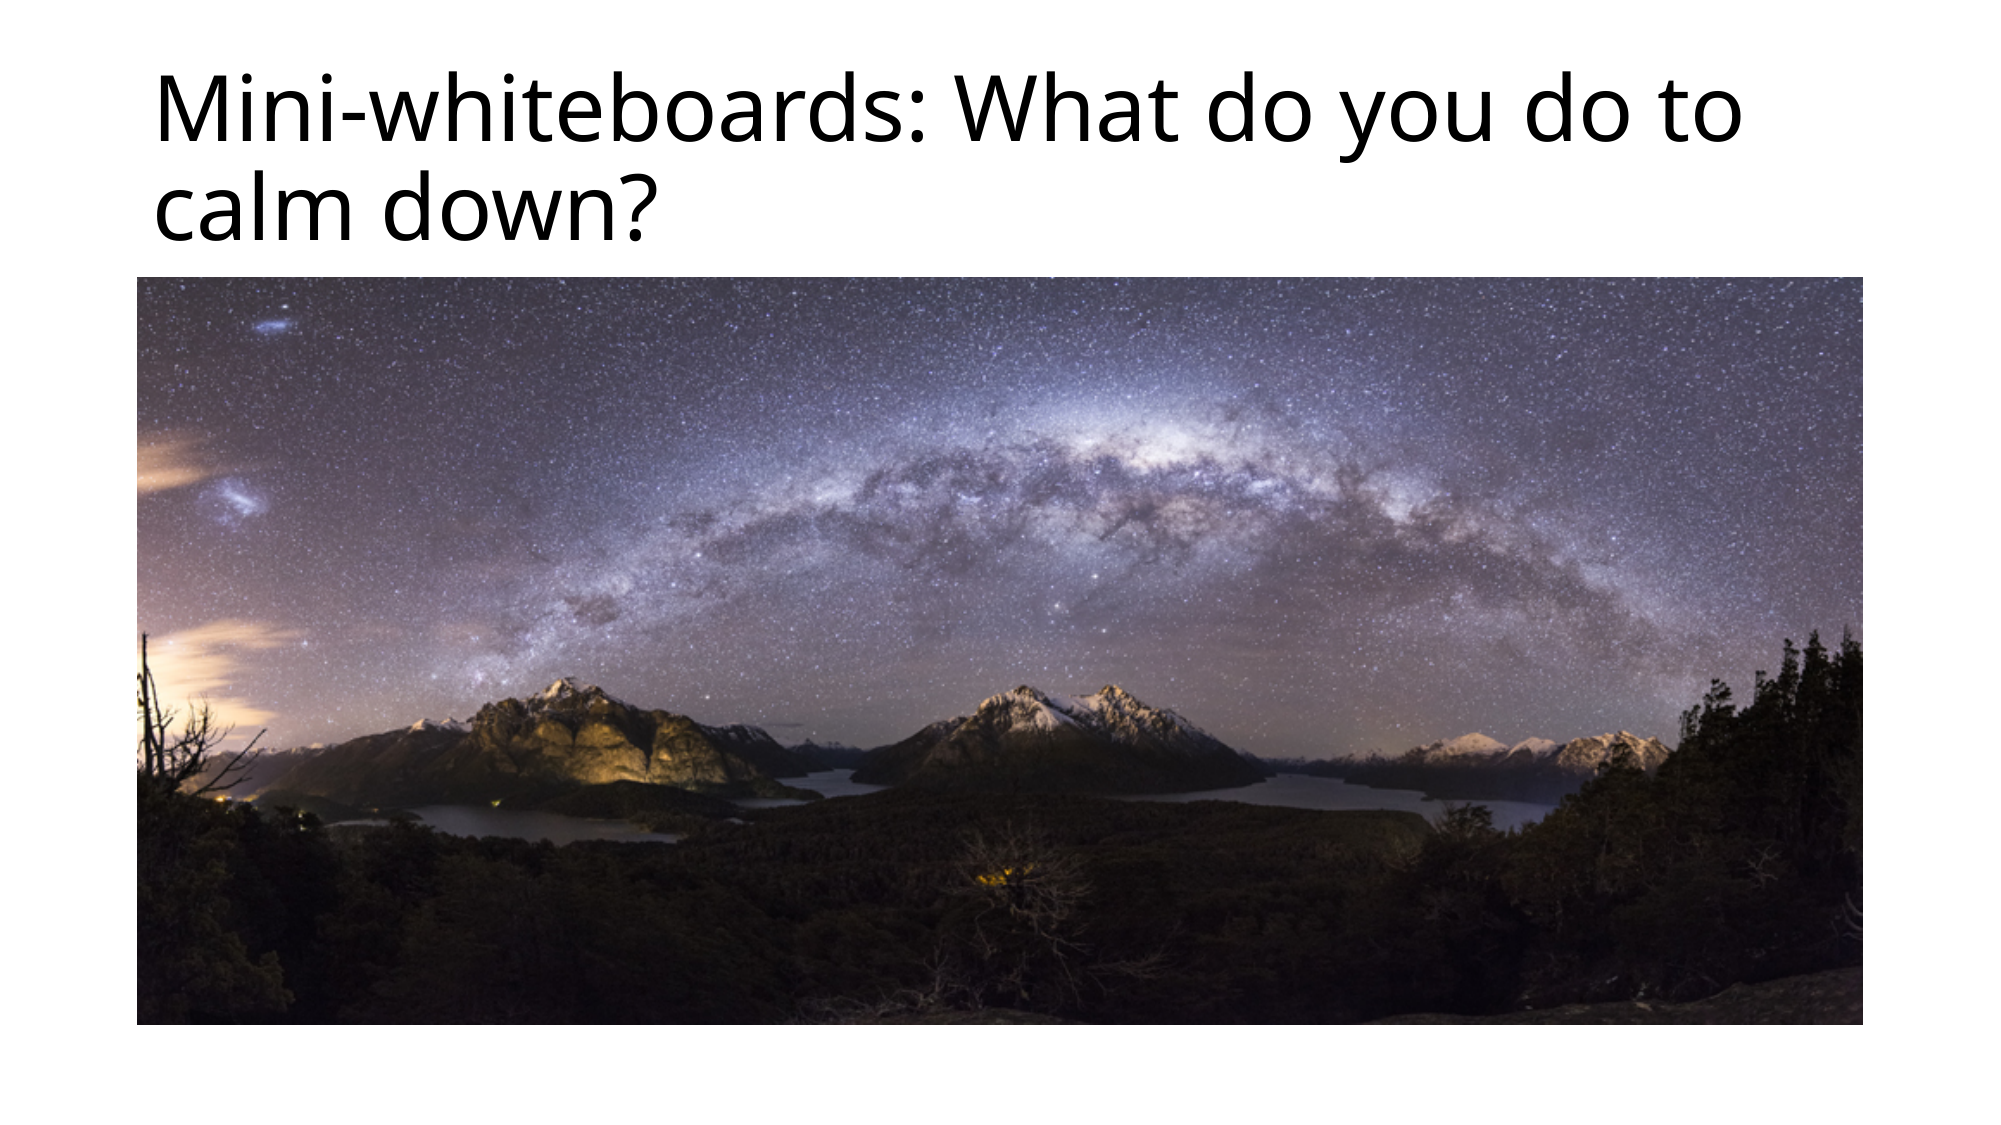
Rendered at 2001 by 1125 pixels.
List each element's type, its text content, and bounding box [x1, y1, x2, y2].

picture [137, 277, 1863, 1025]
title Mini-whiteboards: What do you do to calm down? [137, 52, 1863, 270]
